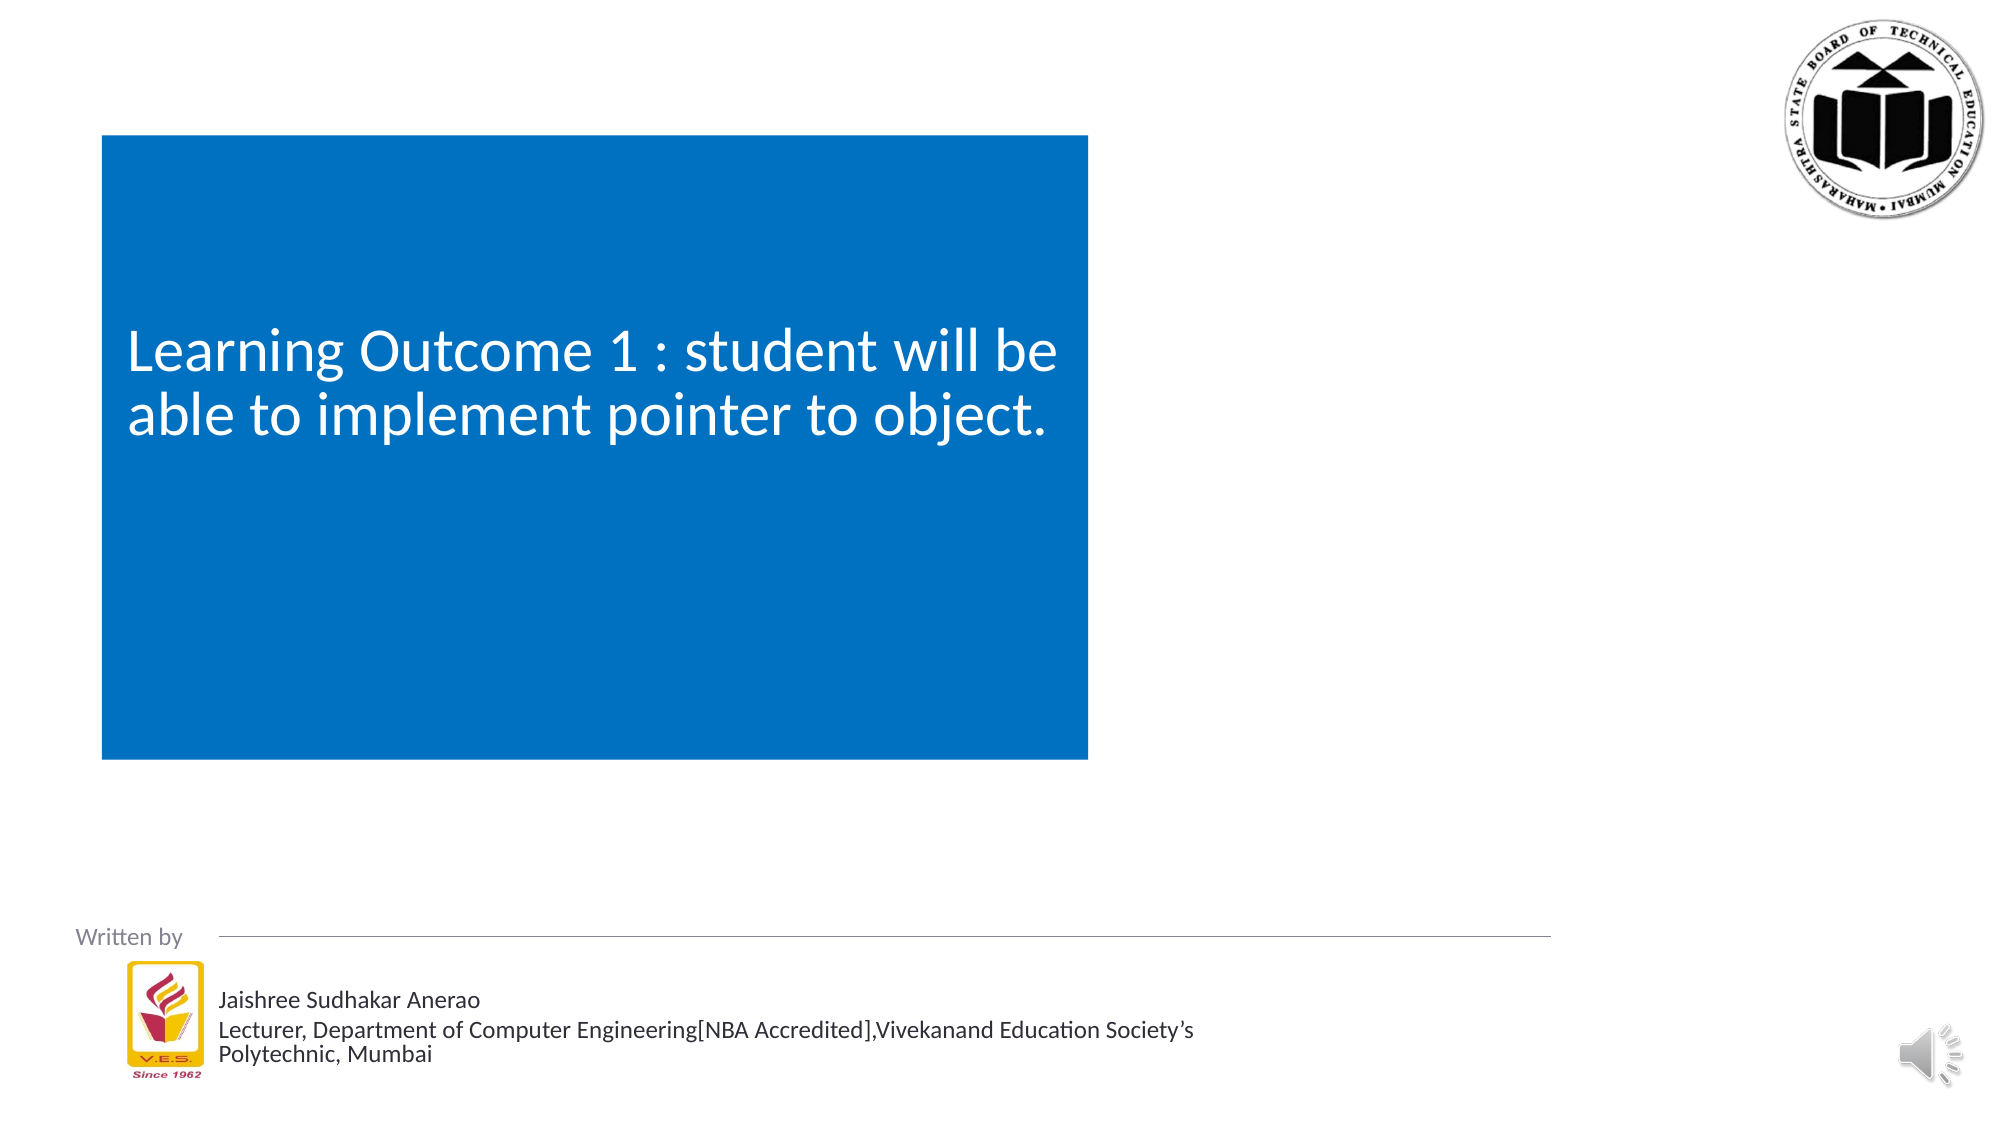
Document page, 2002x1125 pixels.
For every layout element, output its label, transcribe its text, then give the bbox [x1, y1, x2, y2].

list Jaishree Sudhakar Anerao [218, 987, 726, 1017]
picture [1764, 0, 2001, 237]
list Lecturer, Department of Computer Engineering[NBA Accredited],Vivekanand Education Society’s Polytechnic, Mumbai [218, 1019, 1226, 1050]
picture [1898, 1022, 1966, 1090]
title Learning Outcome 1 : student will be able to implement pointer to object. [127, 320, 1087, 524]
picture [126, 961, 204, 1079]
